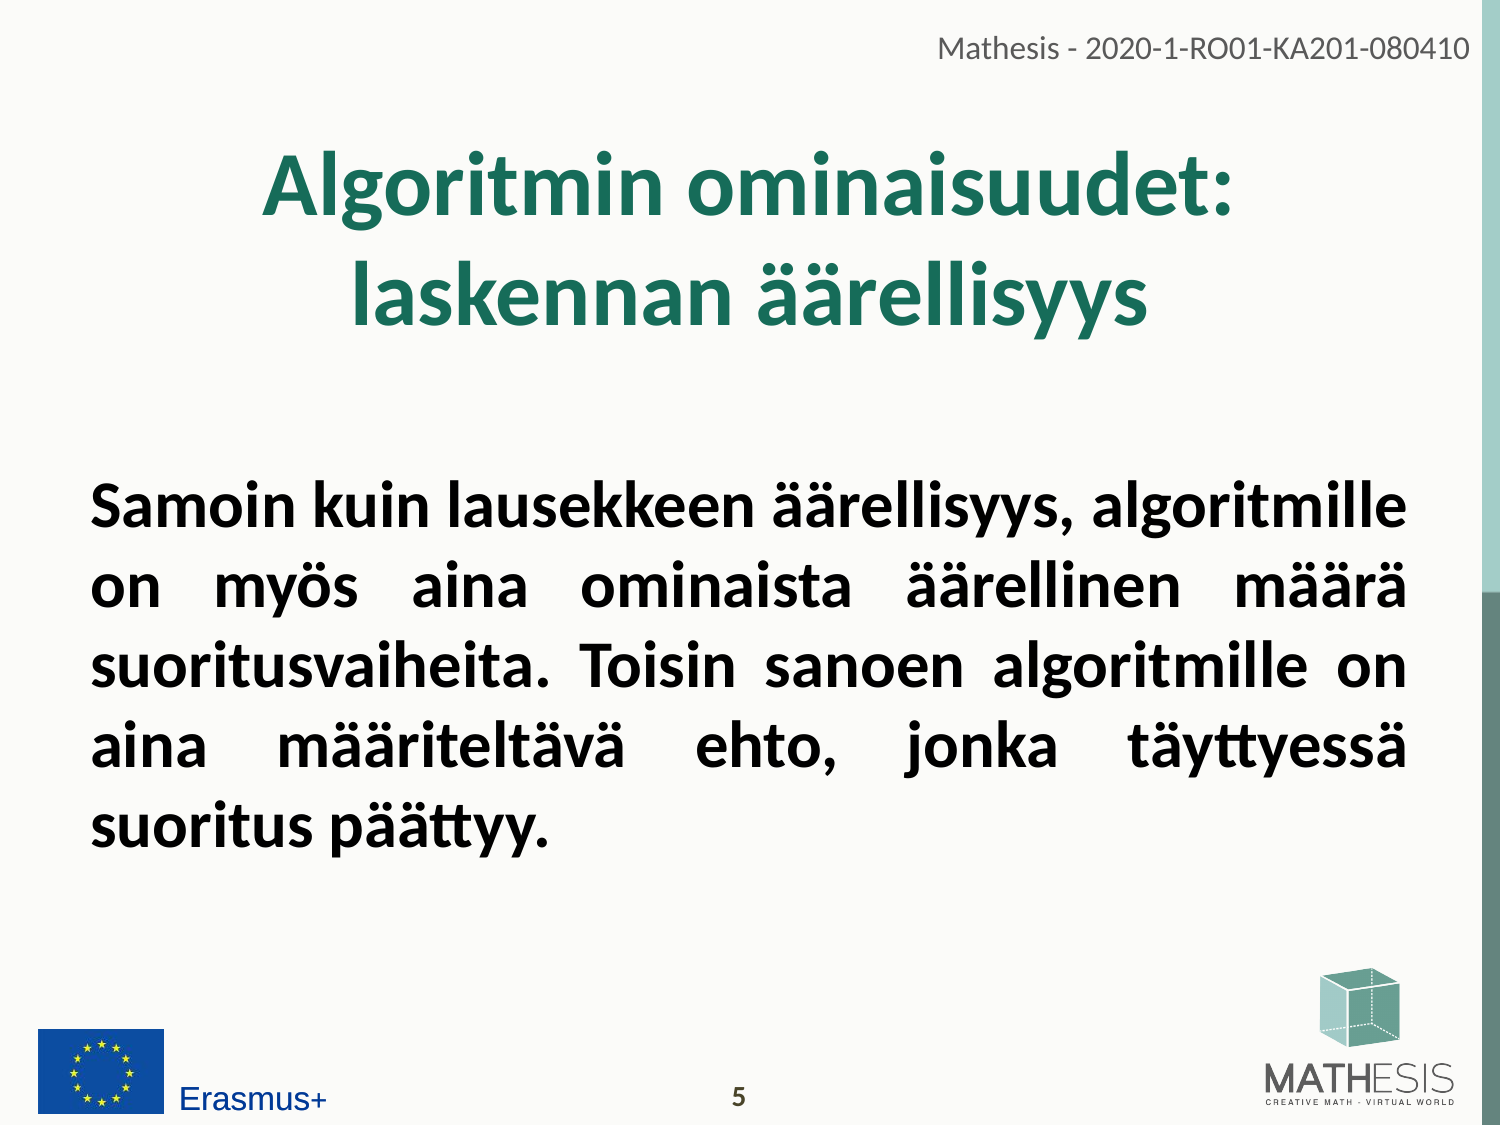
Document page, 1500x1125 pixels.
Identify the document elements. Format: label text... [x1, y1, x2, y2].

picture [38, 1029, 164, 1114]
list Samoin kuin lausekkeen äärellisyys, algoritmille on myös aina ominaista äärellinen määrä suoritusvaiheita. Toisin sanoen algoritmille on aina määriteltävä ehto, jonka täyttyessä suoritus päättyy. [75, 453, 1425, 880]
title Algoritmin ominaisuudet: laskennan äärellisyys [75, 116, 1425, 353]
